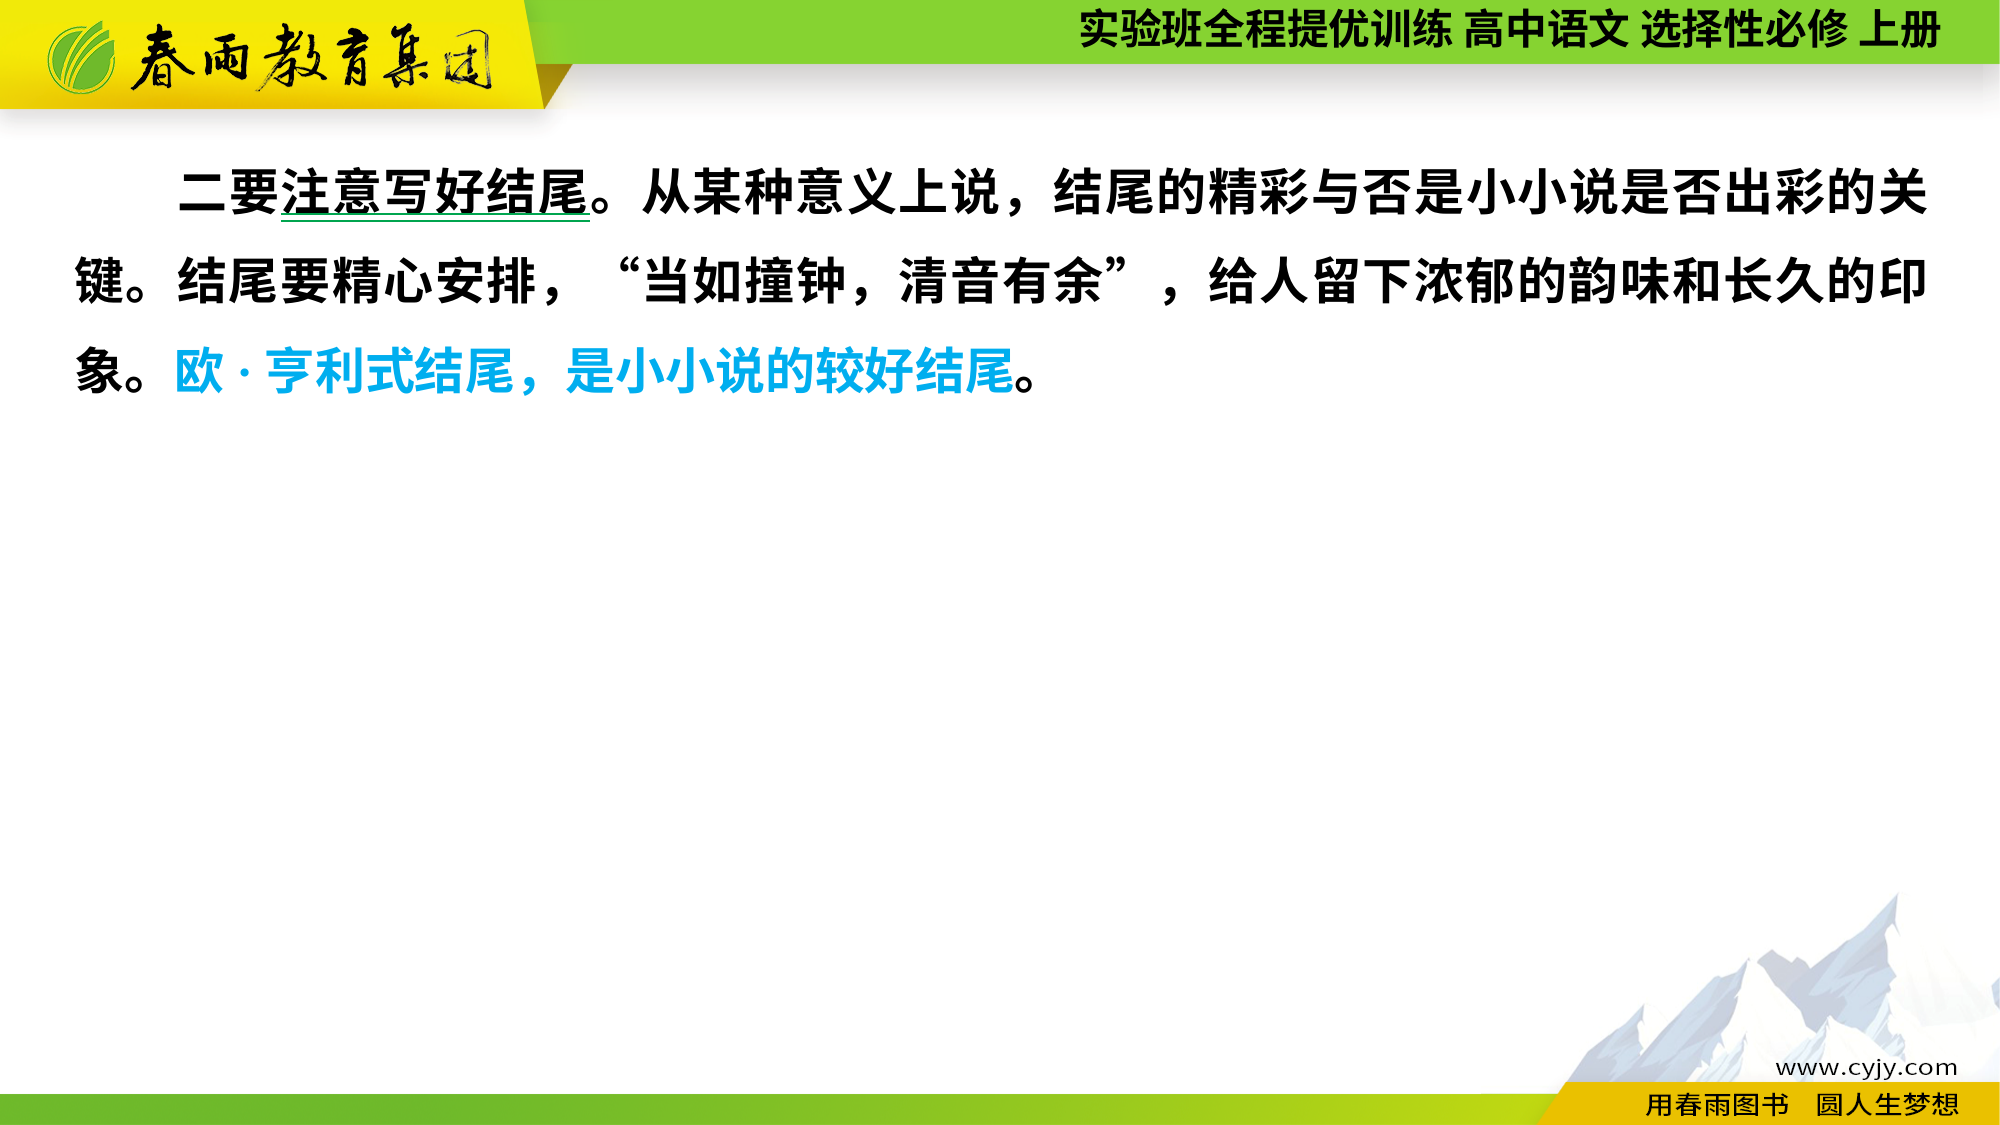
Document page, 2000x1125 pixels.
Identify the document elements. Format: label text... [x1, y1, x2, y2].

list 二要注意写好结尾。从某种意义上说，结尾的精彩与否是小小说是否出彩的关键。结尾要精心安排，“当如撞钟，清音有余”，给人留下浓郁的韵味和长久的印象。欧·亨利式结尾，是小小说的较好结尾。 [59, 122, 1944, 399]
picture [0, 0, 2000, 1125]
